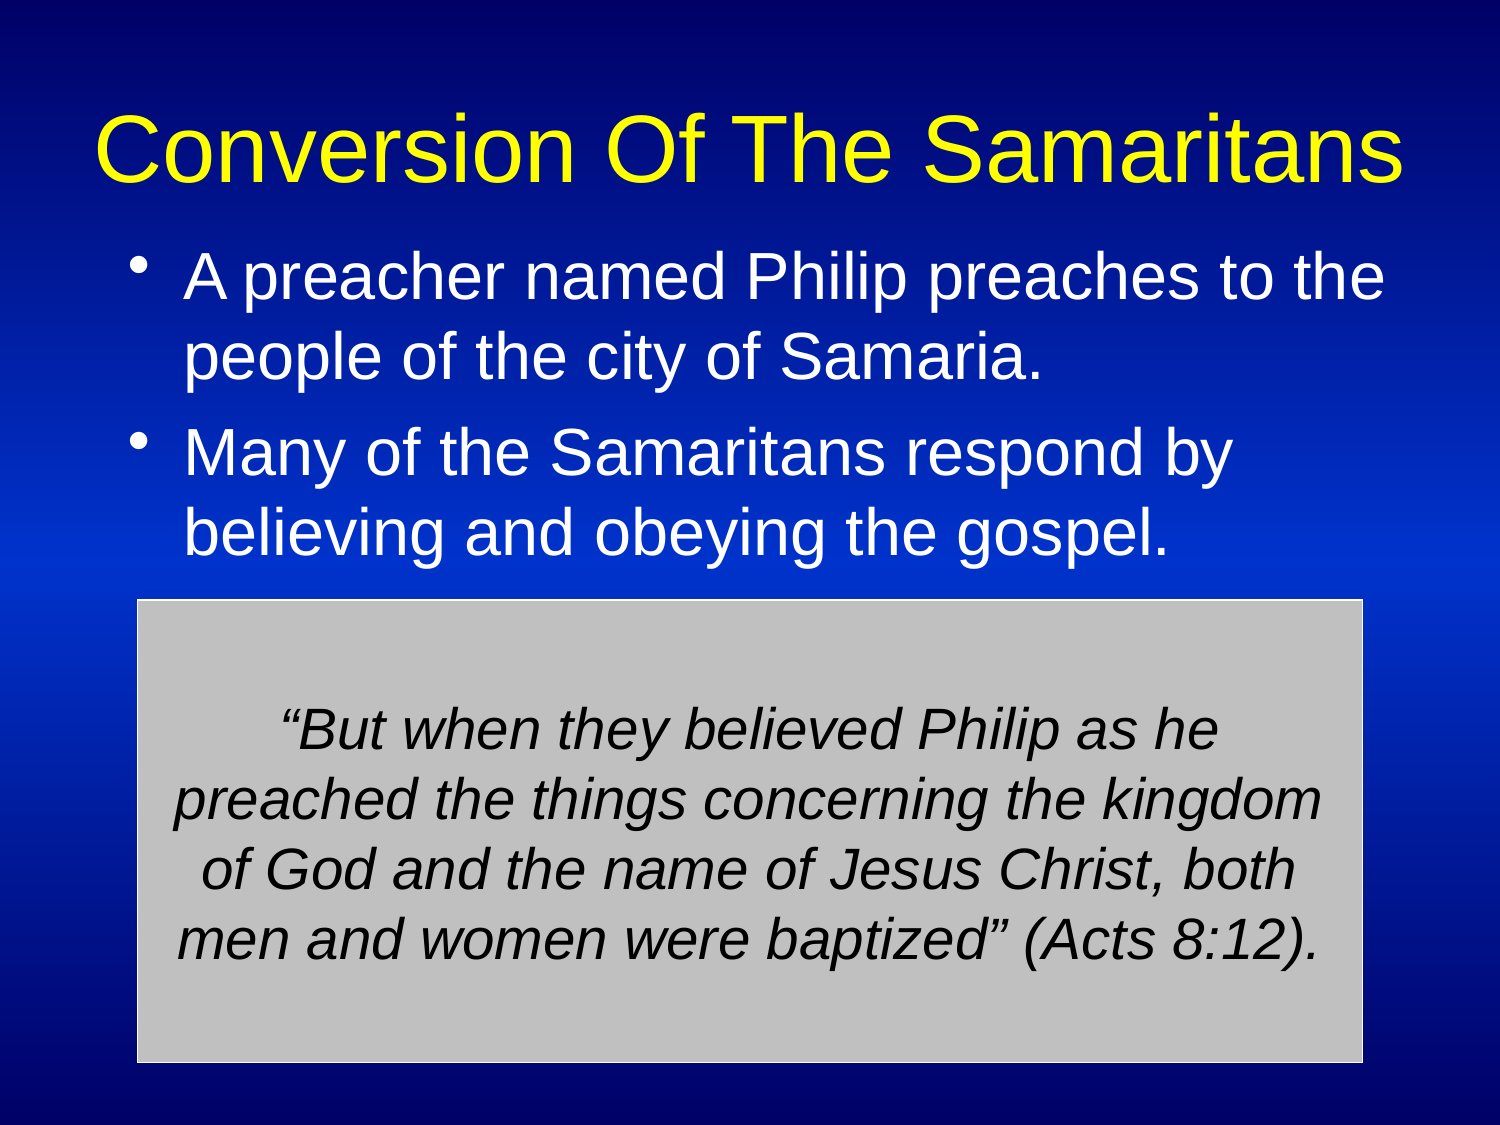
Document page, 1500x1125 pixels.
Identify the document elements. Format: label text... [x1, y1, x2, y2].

list A preacher named Philip preaches to the people of the city of Samaria. Many of the Samaritans respond by believing and obeying the gospel. [112, 224, 1463, 625]
title Conversion Of The Samaritans [37, 50, 1463, 238]
text_box “But when they believed Philip as he preached the things concerning the kingdom of God and the name of Jesus Christ, both men and women were baptized” (Acts 8:12). [137, 599, 1363, 1063]
